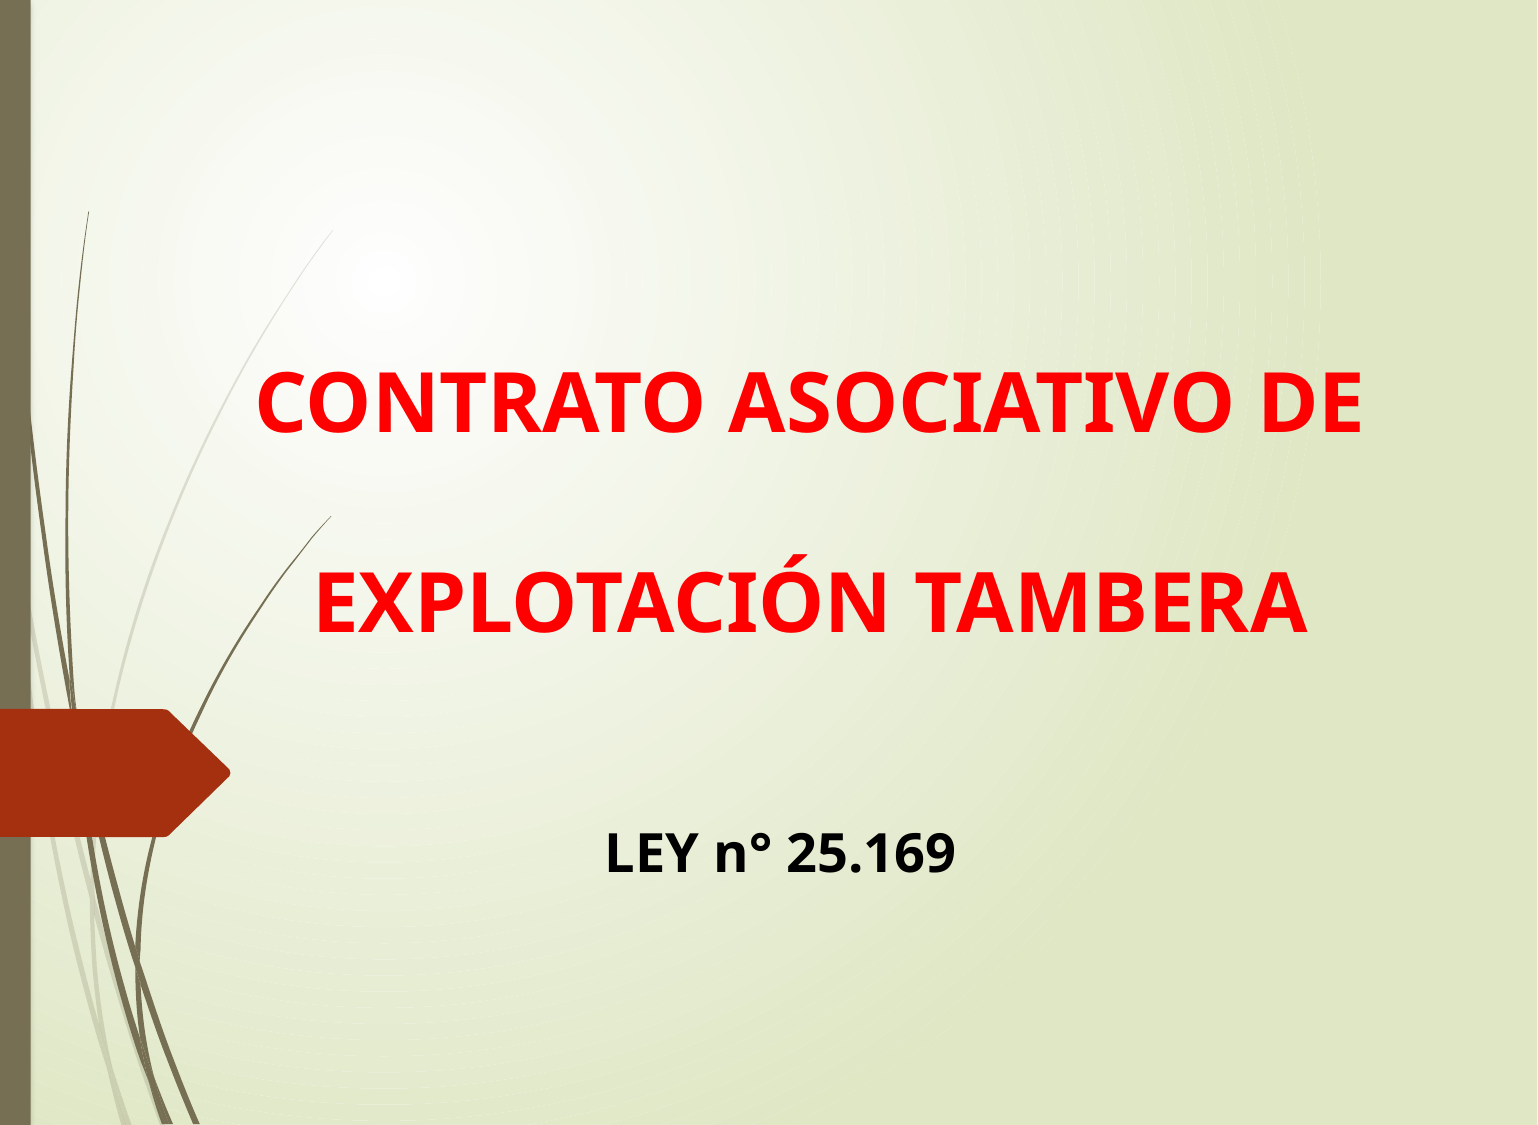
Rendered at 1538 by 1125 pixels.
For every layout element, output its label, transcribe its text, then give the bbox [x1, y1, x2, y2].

subtitle LEY n° 25.169 [60, 810, 1502, 1000]
title CONTRATO ASOCIATIVO DE EXPLOTACIÓN TAMBERA [119, 208, 1502, 657]
